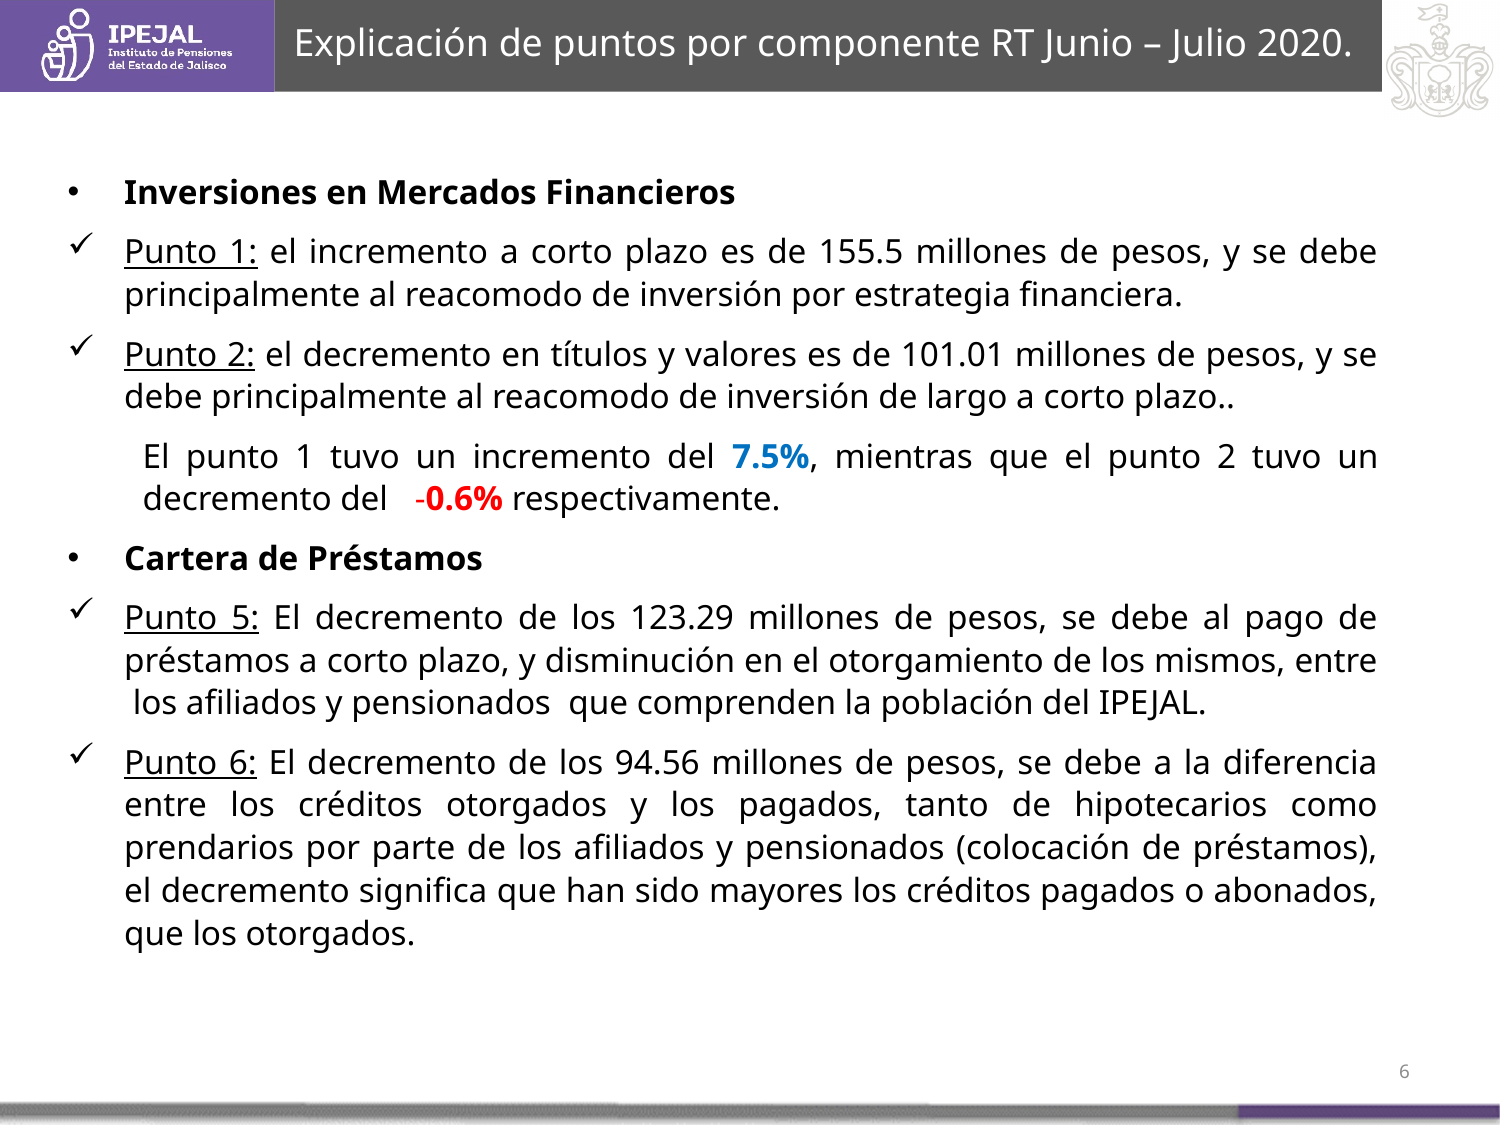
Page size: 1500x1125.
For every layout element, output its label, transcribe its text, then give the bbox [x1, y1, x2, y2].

text_box Explicación de puntos por componente RT Junio – Julio 2020. [270, 16, 1378, 101]
picture [0, 0, 275, 92]
slide_number 6 [1074, 1042, 1425, 1103]
picture [0, 1096, 1500, 1125]
text_box Inversiones en Mercados Financieros Punto 1: el incremento a corto plazo es de 155.5 millones de pesos, y se debe principalmente al reacomodo de inversión por estrategia financiera. Punto 2: el decremento en títulos y valores es de 101.01 millones de pesos, y se debe principalmente al reacomodo de inversión de largo a corto plazo.. El punto 1 tuvo un incremento del 7.5%, mientras que el punto 2 tuvo un decremento del -0.6% respectivamente. Cartera de Préstamos Punto 5: El decremento de los 123.29 millones de pesos, se debe al pago de préstamos a corto plazo, y disminución en el otorgamiento de los mismos, entre los afiliados y pensionados que comprenden la población del IPEJAL. Punto 6: El decremento de los 94.56 millones de pesos, se debe a la diferencia entre los créditos otorgados y los pagados, tanto de hipotecarios como prendarios por parte de los afiliados y pensionados (colocación de préstamos), el decremento significa que han sido mayores los créditos pagados o abonados, que los otorgados. [53, 101, 1395, 959]
